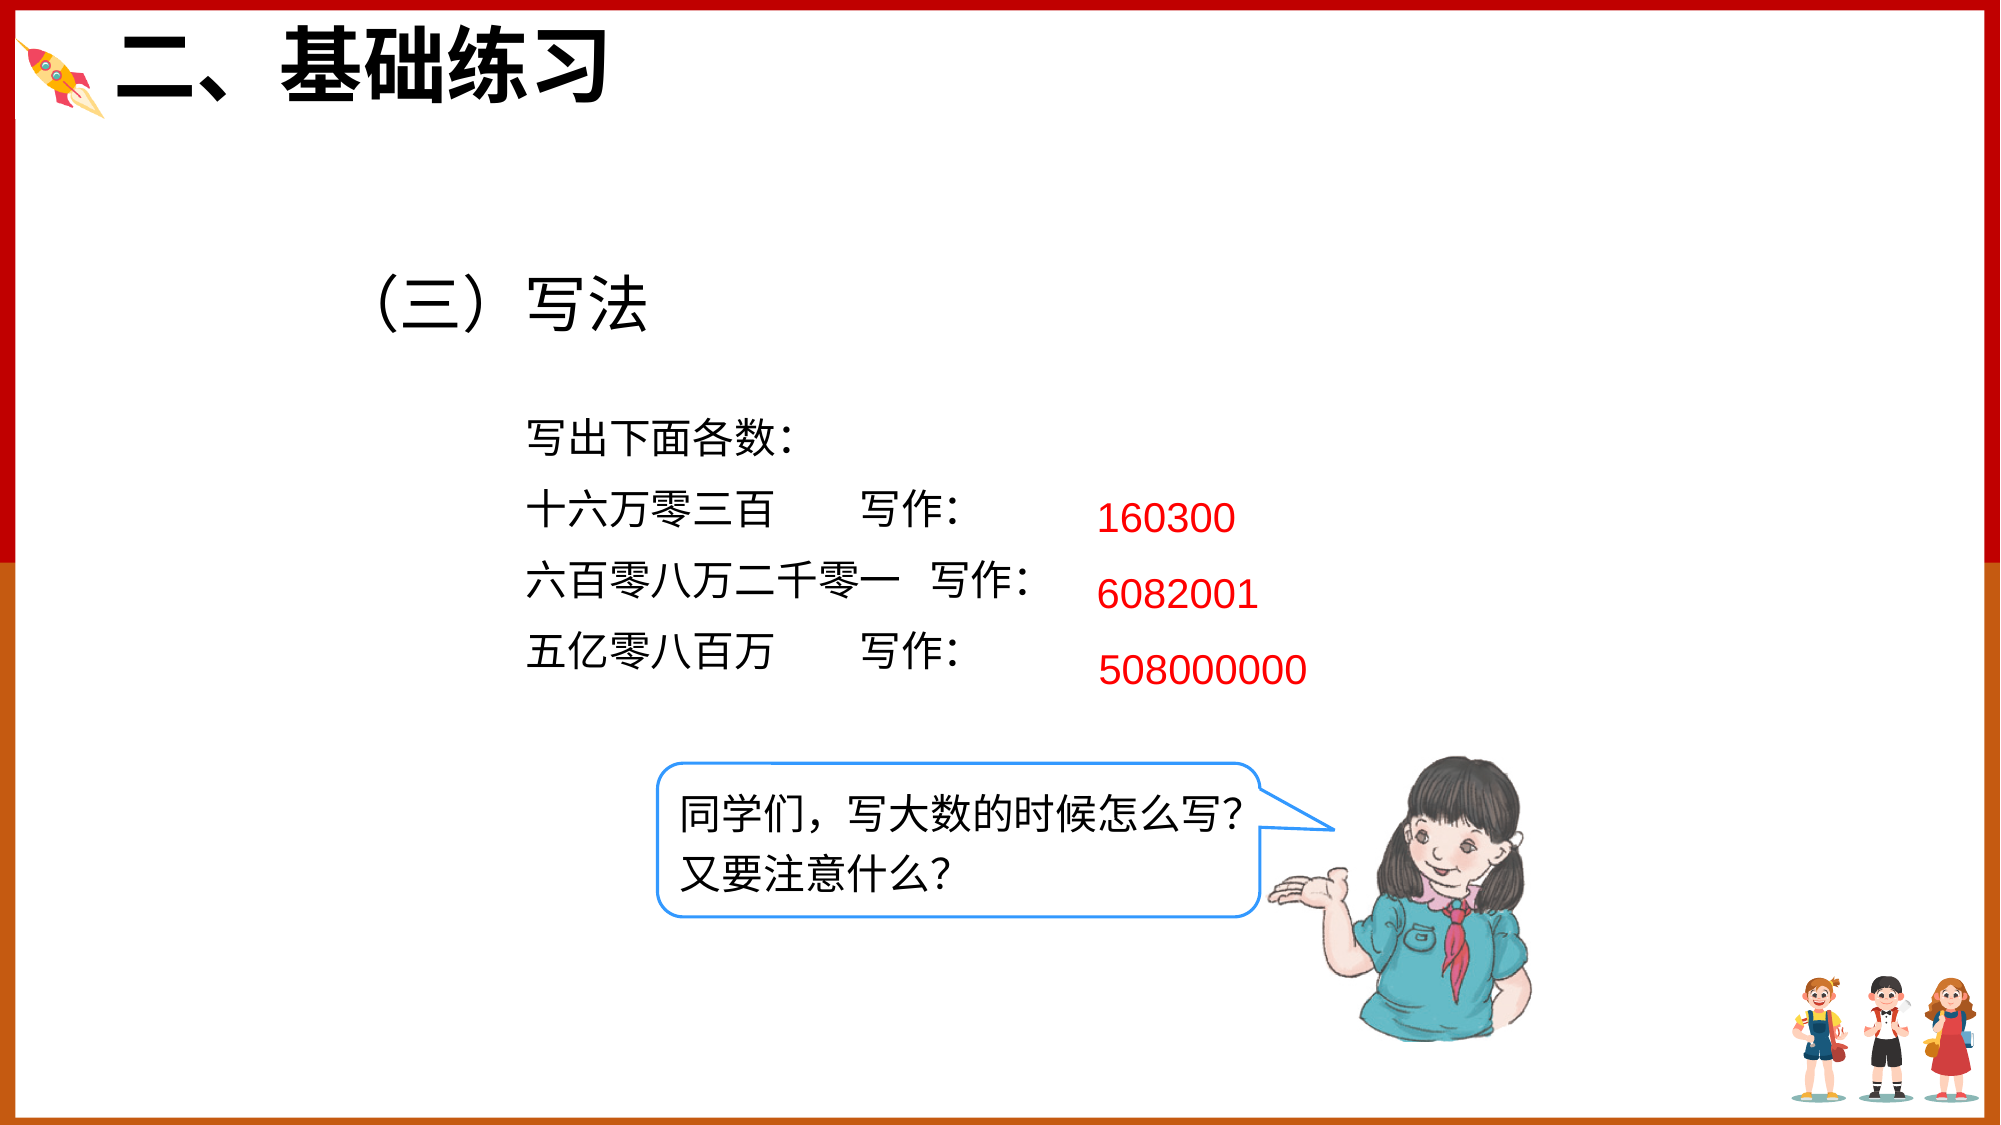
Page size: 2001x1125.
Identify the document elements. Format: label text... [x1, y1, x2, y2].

text_box 写出下面各数： 十六万零三百 写作： 六百零八万二千零一 写作： 五亿零八百万 写作： [510, 404, 1199, 683]
title 二、基础练习 [98, 0, 1199, 140]
text_box 508000000 [1083, 625, 1364, 700]
text_box 6082001 [1081, 549, 1551, 624]
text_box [657, 751, 1533, 1047]
text_box （三）写法 [322, 257, 665, 348]
picture [15, 38, 98, 119]
text_box 160300 [1081, 473, 1551, 548]
